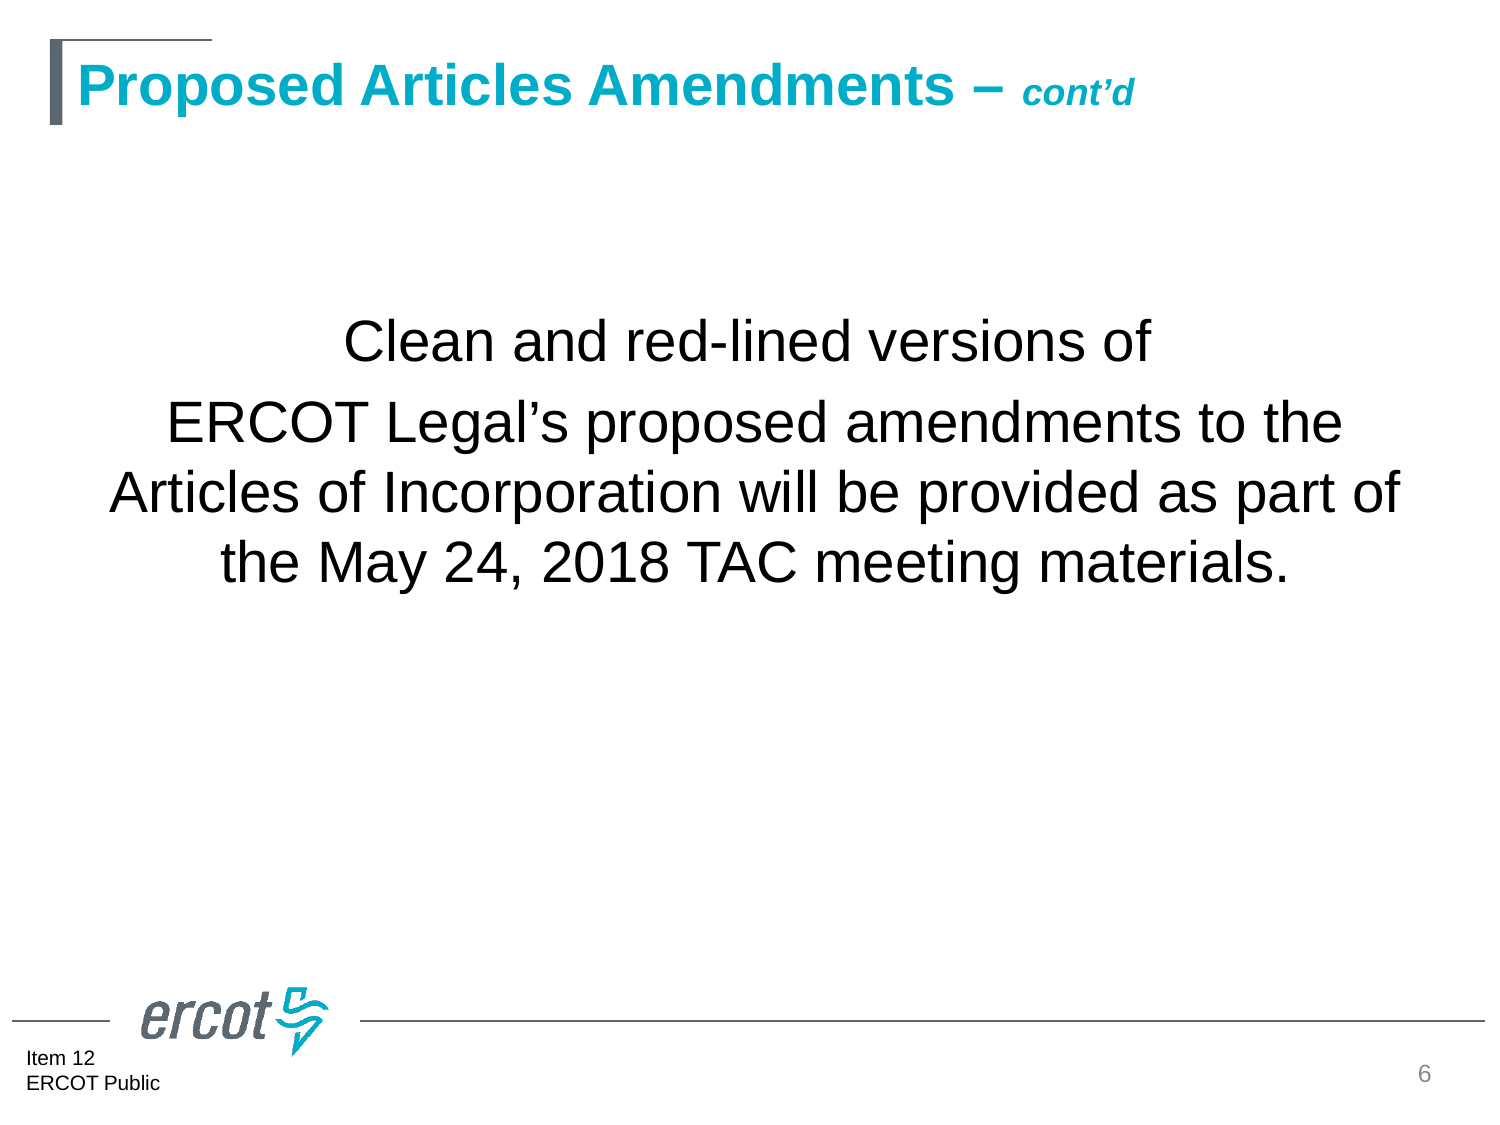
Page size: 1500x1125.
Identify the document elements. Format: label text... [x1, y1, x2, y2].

slide_number 6 [1374, 1033, 1475, 1083]
title Proposed Articles Amendments – cont’d [62, 39, 1450, 134]
list Clean and red-lined versions of ERCOT Legal’s proposed amendments to the Articles of Incorporation will be provided as part of the May 24, 2018 TAC meeting materials. [56, 153, 1457, 1013]
picture [137, 1013, 332, 1059]
